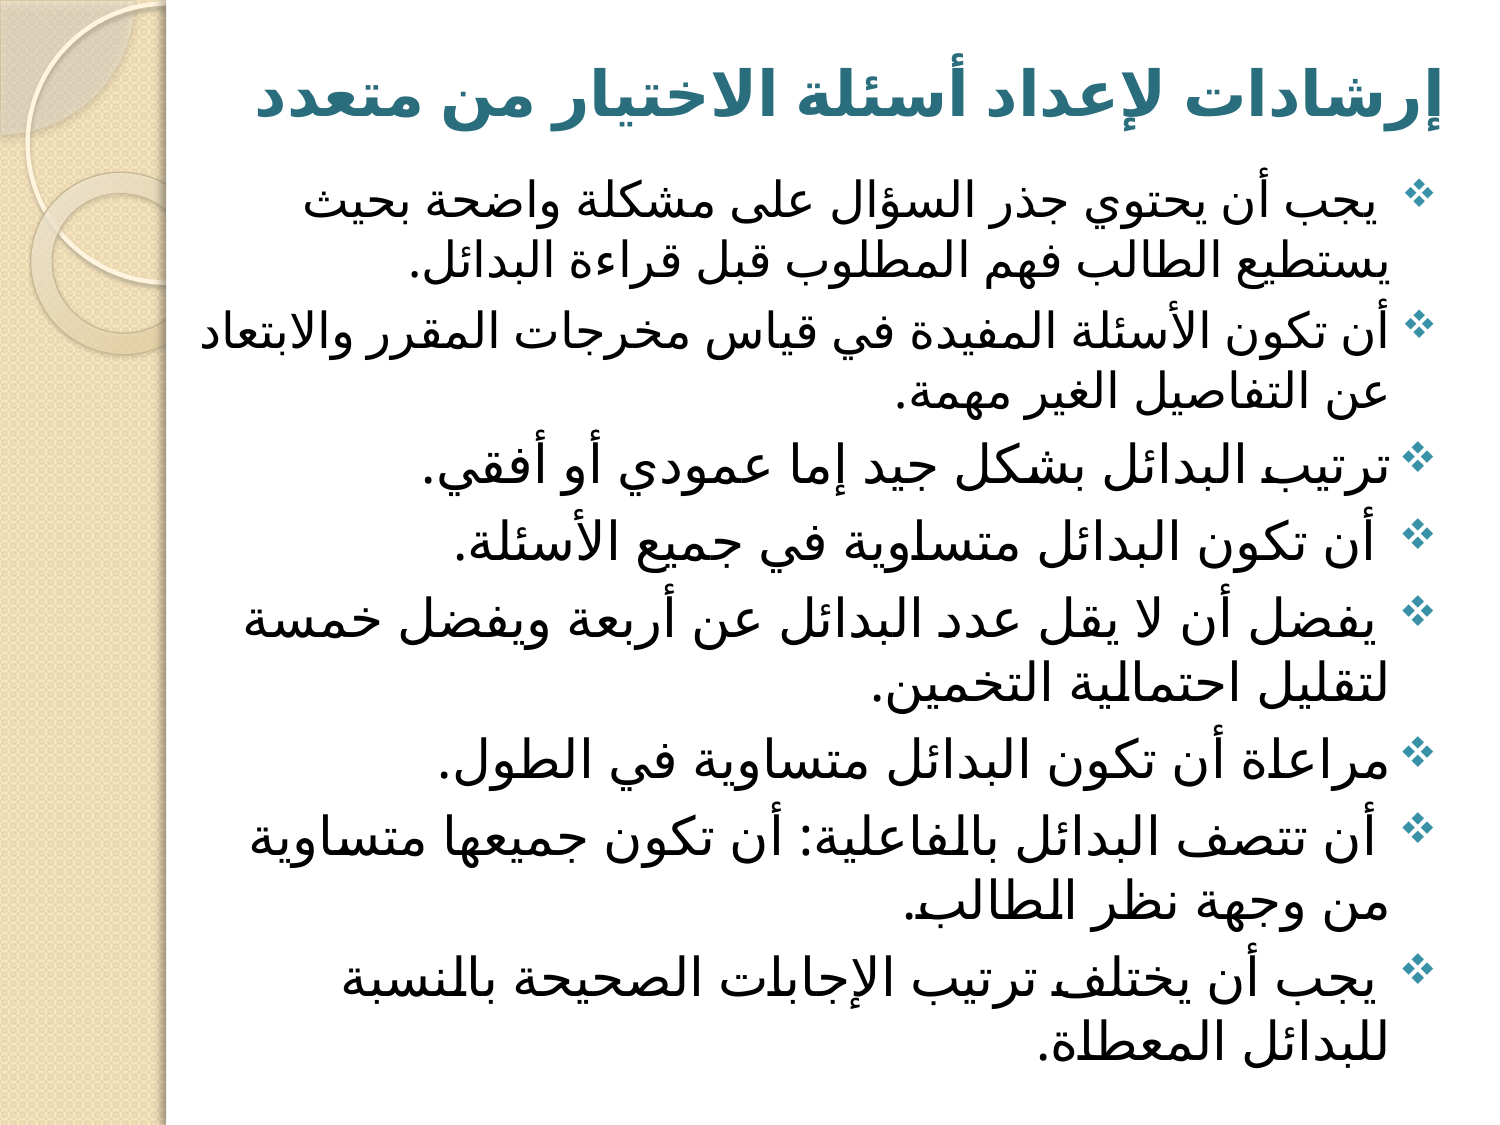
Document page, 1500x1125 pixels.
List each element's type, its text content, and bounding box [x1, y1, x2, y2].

list يجب أن يحتوي جذر السؤال على مشكلة واضحة بحيث يستطيع الطالب فهم المطلوب قبل قراءة البدائل. أن تكون الأسئلة المفيدة في قياس مخرجات المقرر والابتعاد عن التفاصيل الغير مهمة. ترتيب البدائل بشكل جيد إما عمودي أو أفقي. أن تكون البدائل متساوية في جميع الأسئلة. يفضل أن لا يقل عدد البدائل عن أربعة ويفضل خمسة لتقليل احتمالية التخمين. مراعاة أن تكون البدائل متساوية في الطول. أن تتصف البدائل بالفاعلية: أن تكون جميعها متساوية من وجهة نظر الطالب. يجب أن يختلف ترتيب الإجابات الصحيحة بالنسبة للبدائل المعطاة. [183, 160, 1466, 1083]
title إرشادات لإعداد أسئلة الاختيار من متعدد [235, 45, 1466, 138]
